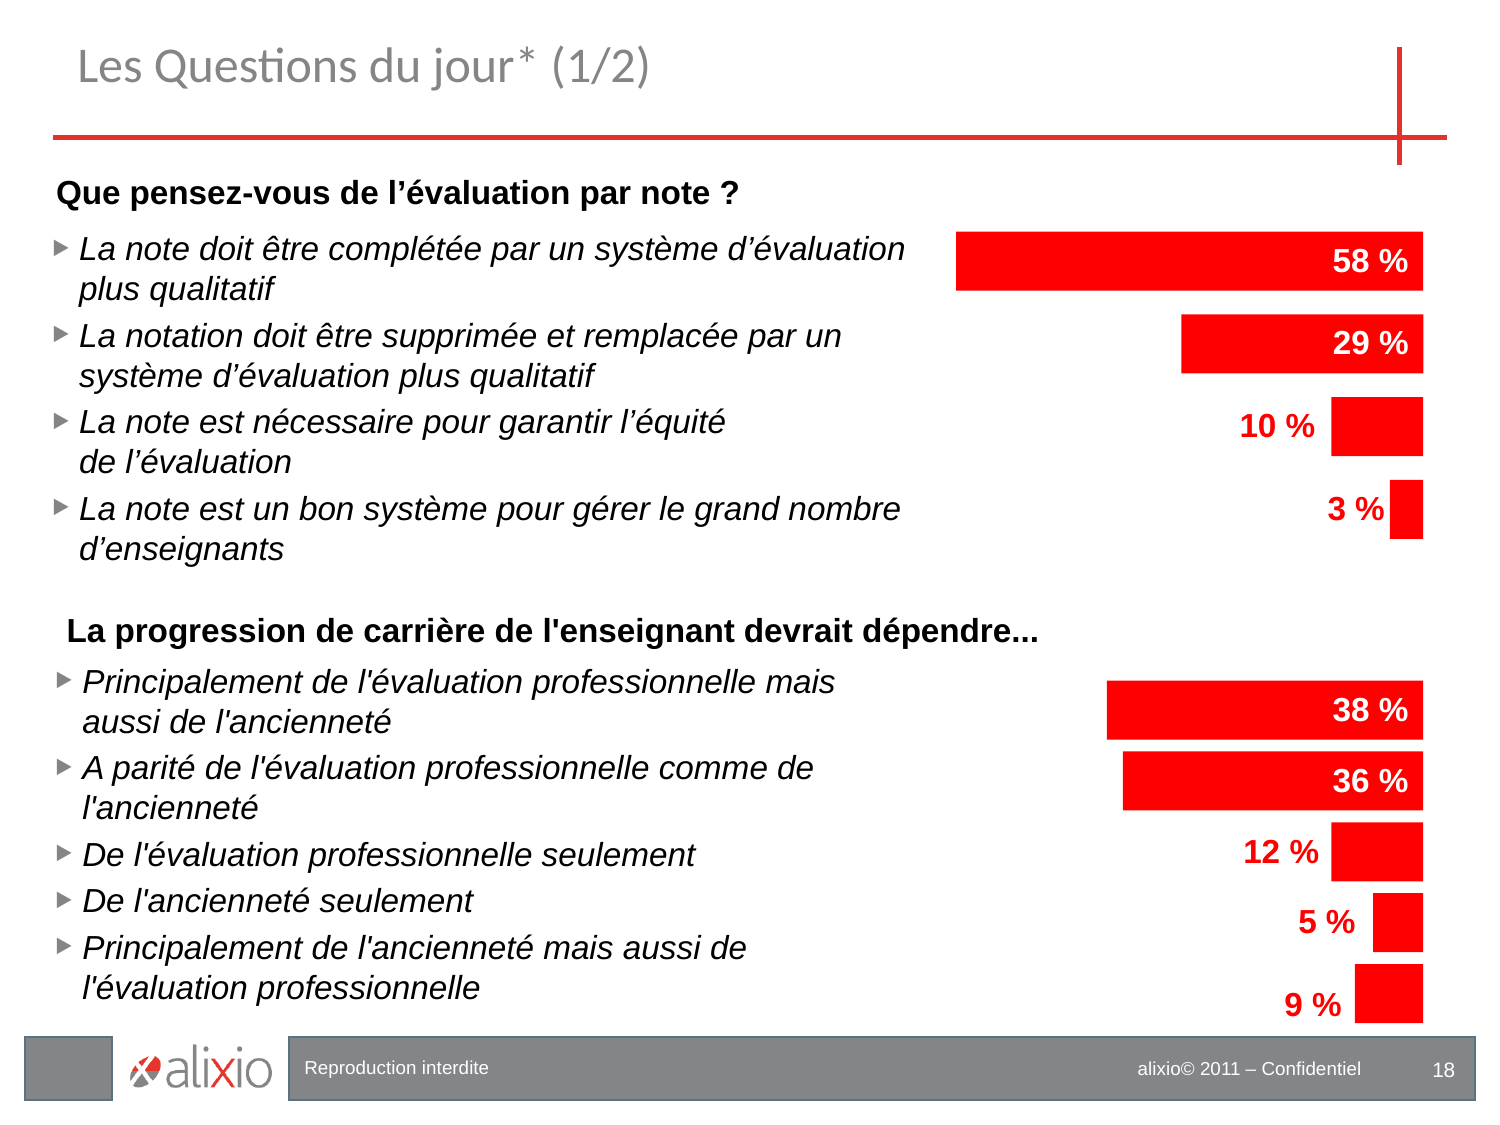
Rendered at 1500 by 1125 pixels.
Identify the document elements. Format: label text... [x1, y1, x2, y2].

text_box 29 % [1181, 314, 1424, 374]
text_box [1373, 893, 1424, 953]
picture [128, 1038, 273, 1092]
text_box La progression de carrière de l'enseignant devrait dépendre... [51, 601, 1133, 657]
text_box [1414, 479, 1424, 539]
text_box Principalement de l'évaluation professionnelle mais aussi de l'ancienneté A parité de l'évaluation professionnelle comme de l'ancienneté De l'évaluation professionnelle seulement De l'ancienneté seulement Principalement de l'ancienneté mais aussi de l'évaluation professionnelle [38, 652, 916, 1014]
text_box 12 % [1228, 822, 1336, 882]
text_box 10 % [1224, 397, 1332, 457]
text_box 9 % [1269, 975, 1377, 1035]
text_box 58 % [956, 231, 1424, 291]
text_box 3 % [1312, 479, 1414, 539]
slide_number 18 [1412, 1037, 1476, 1101]
text_box [1332, 397, 1424, 457]
text_box 5 % [1263, 893, 1371, 953]
title Les Questions du jour* (1/2) [62, 24, 1263, 100]
text_box Que pensez-vous de l’évaluation par note ? [41, 164, 892, 219]
text_box [1354, 964, 1424, 1024]
text_box 36 % [1122, 751, 1424, 811]
text_box La note doit être complétée par un système d’évaluation plus qualitatif La notation doit être supprimée et remplacée par un système d’évaluation plus qualitatif La note est nécessaire pour garantir l’équité de l’évaluation La note est un bon système pour gérer le grand nombre d’enseignants [35, 219, 957, 575]
text_box 38 % [1106, 680, 1424, 740]
text_box 12 % [1336, 822, 1424, 882]
